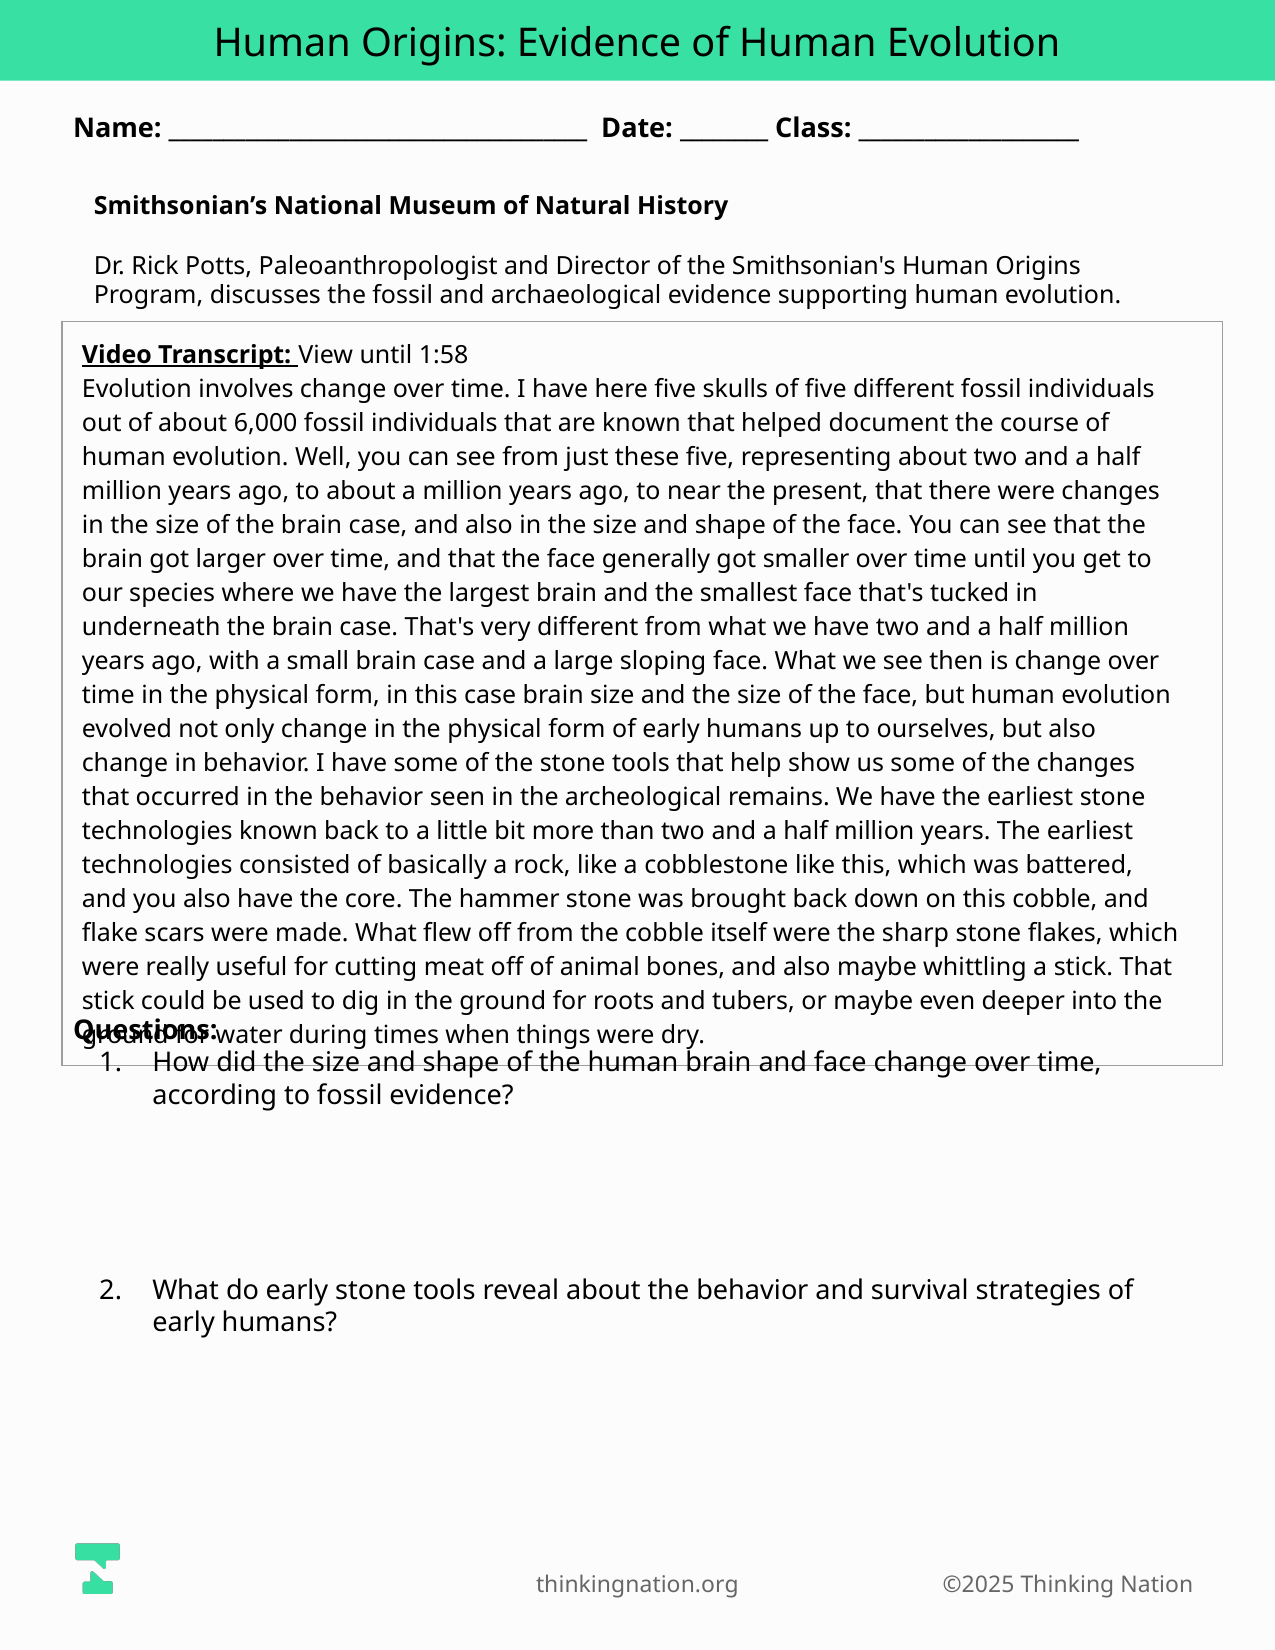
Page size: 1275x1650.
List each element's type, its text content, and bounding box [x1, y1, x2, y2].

text_box ©2025 Thinking Nation [907, 1553, 1210, 1605]
picture [62, 1533, 133, 1604]
text_box thinkingnation.org [486, 1553, 789, 1605]
text_box Smithsonian’s National Museum of Natural History Dr. Rick Potts, Paleoanthropologist and Director of the Smithsonian's Human Origins Program, discusses the fossil and archaeological evidence supporting human evolution. [74, 170, 1210, 311]
text_box Name: ______________________________________ Date: ________ Class: ____________________ [57, 94, 1218, 157]
text_box Human Origins: Evidence of Human Evolution [0, 0, 1275, 81]
text_box Questions: How did the size and shape of the human brain and face change over time, according to fossil evidence? What do early stone tools reveal about the behavior and survival strategies of early humans? [57, 996, 1218, 1420]
table_header Video Transcript: View until 1:58 Evolution involves change over time. I have here five skulls of five different fossil individuals out of about 6,000 fossil individuals that are known that helped document the course of human evolution. Well, you can see from just these five, representing about two and a half million years ago, to about a million years ago, to near the present, that there were changes in the size of the brain case, and also in the size and shape of the face. You can see that the brain got larger over time, and that the face generally got smaller over time until you get to our species where we have the largest brain and the smallest face that's tucked in underneath the brain case. That's very different from what we have two and a half million years ago, with a small brain case and a large sloping face. What we see then is change over time in the physical form, in this case brain size and the size of the face, but human evolution evolved not only change in the physical form of early humans up to ourselves, but also change in behavior. I have some of the stone tools that help show us some of the changes that occurred in the behavior seen in the archeological remains. We have the earliest stone technologies known back to a little bit more than two and a half million years. The earliest technologies consisted of basically a rock, like a cobblestone like this, which was battered, and you also have the core. The hammer stone was brought back down on this cobble, and flake scars were made. What flew off from the cobble itself were the sharp stone flakes, which were really useful for cutting meat off of animal bones, and also maybe whittling a stick. That stick could be used to dig in the ground for roots and tubers, or maybe even deeper into the ground for water during times when things were dry. [63, 322, 1222, 1065]
